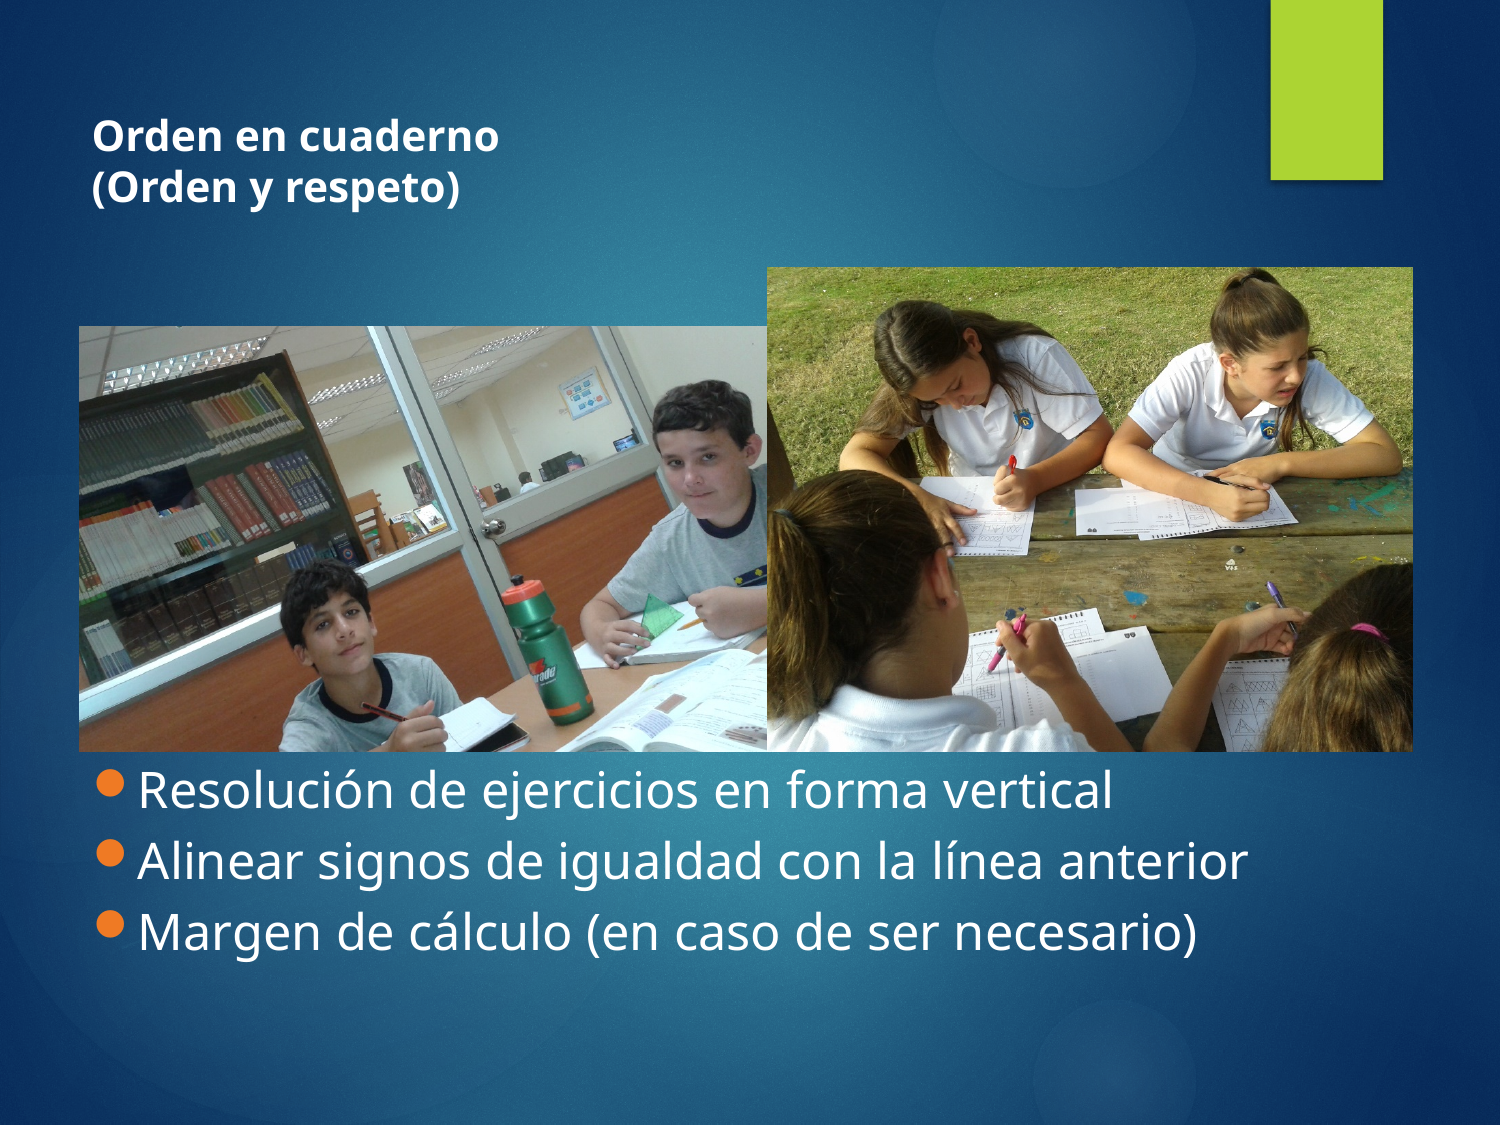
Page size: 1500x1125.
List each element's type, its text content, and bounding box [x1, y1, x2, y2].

title Orden en cuaderno (Orden y respeto) [76, 101, 1427, 221]
picture [78, 267, 1413, 752]
text_box Resolución de ejercicios en forma vertical Alinear signos de igualdad con la línea anterior Margen de cálculo (en caso de ser necesario) [78, 759, 1332, 1013]
